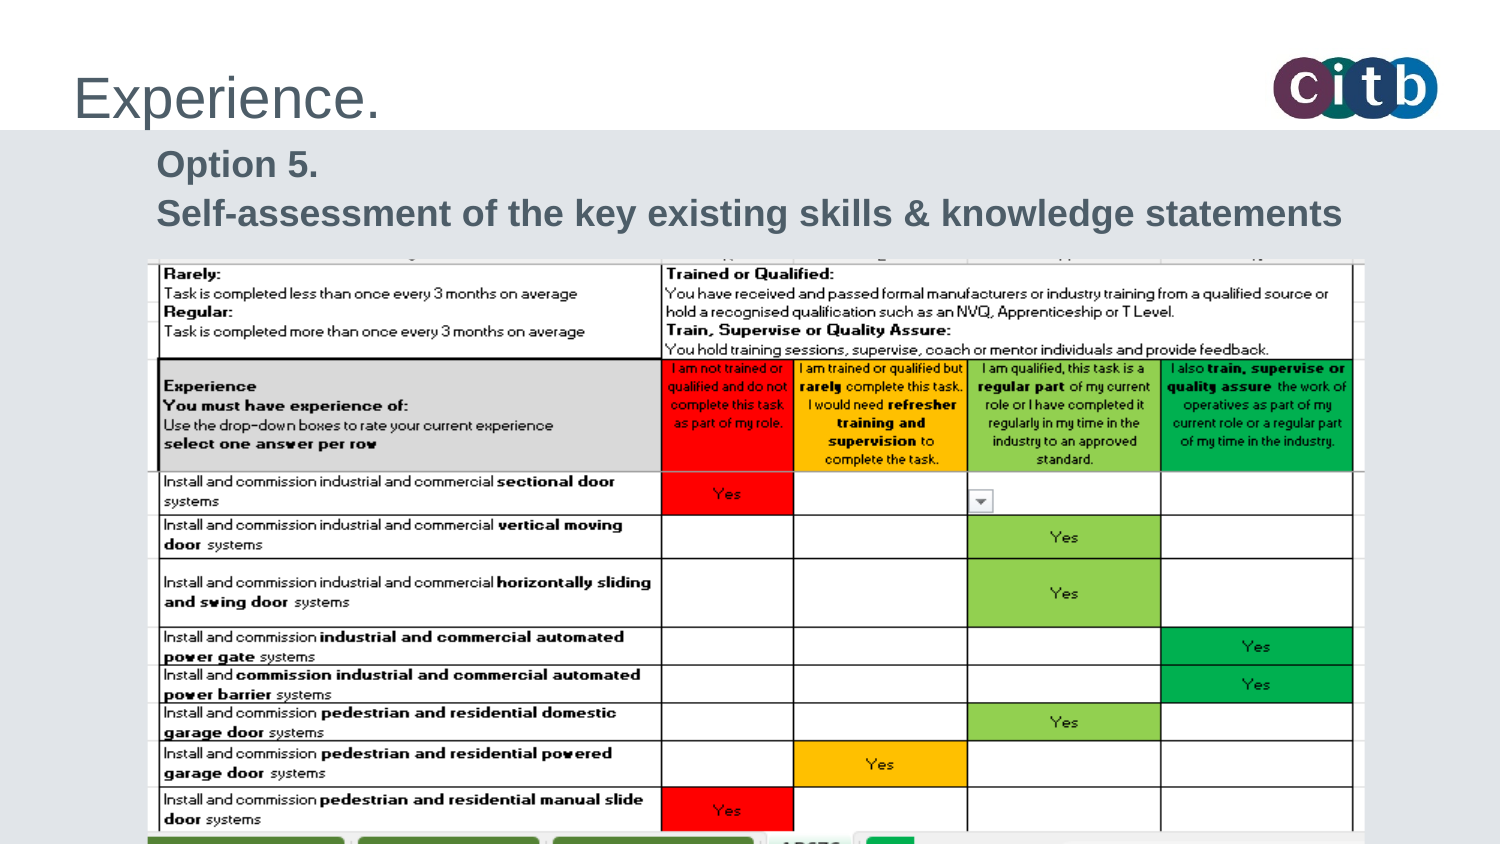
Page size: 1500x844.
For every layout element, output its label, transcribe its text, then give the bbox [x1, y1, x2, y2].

picture [0, 129, 1500, 844]
title Experience. [59, 47, 1446, 129]
